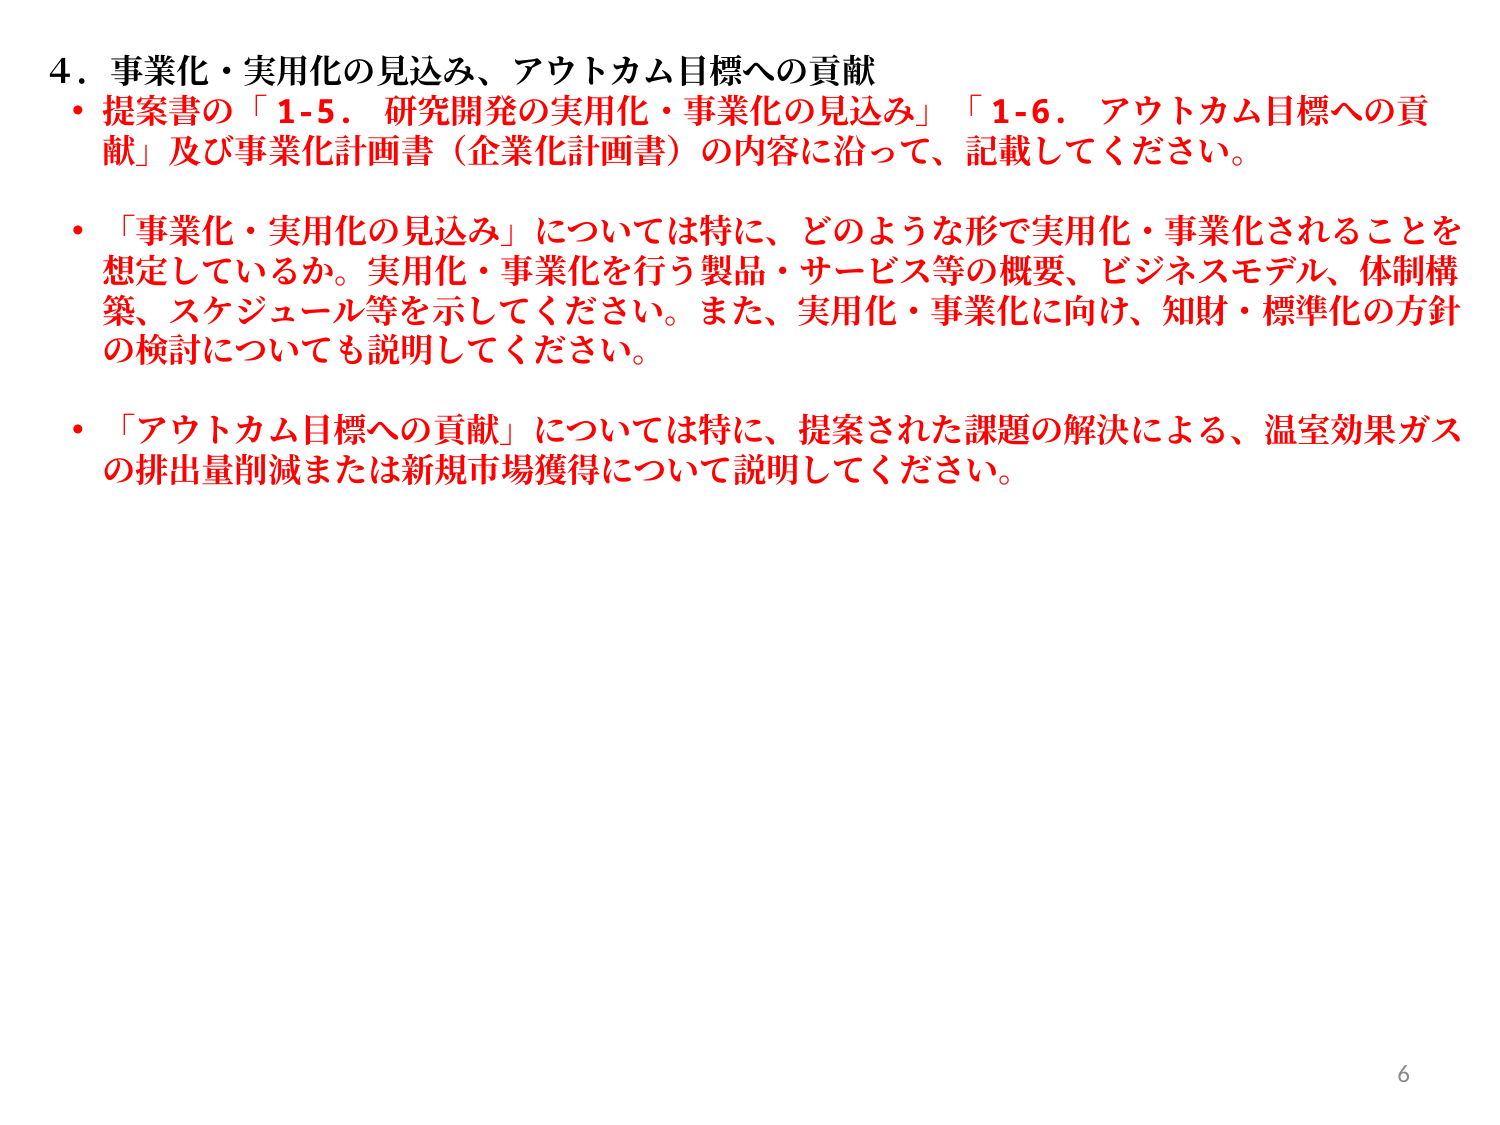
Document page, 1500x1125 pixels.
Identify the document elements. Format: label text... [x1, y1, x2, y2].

text_box ４．事業化・実用化の見込み、アウトカム目標への貢献 提案書の「1-5. 研究開発の実用化・事業化の見込み」「1-6. アウトカム目標への貢献」及び事業化計画書（企業化計画書）の内容に沿って、記載してください。 「事業化・実用化の見込み」については特に、どのような形で実用化・事業化されることを想定しているか。実用化・事業化を行う製品・サービス等の概要、ビジネスモデル、体制構築、スケジュール等を示してください。また、実用化・事業化に向け、知財・標準化の方針の検討についても説明してください。 「アウトカム目標への貢献」については特に、提案された課題の解決による、温室効果ガスの排出量削減または新規市場獲得について説明してください。 [29, 42, 1495, 445]
slide_number 6 [1074, 1042, 1425, 1103]
